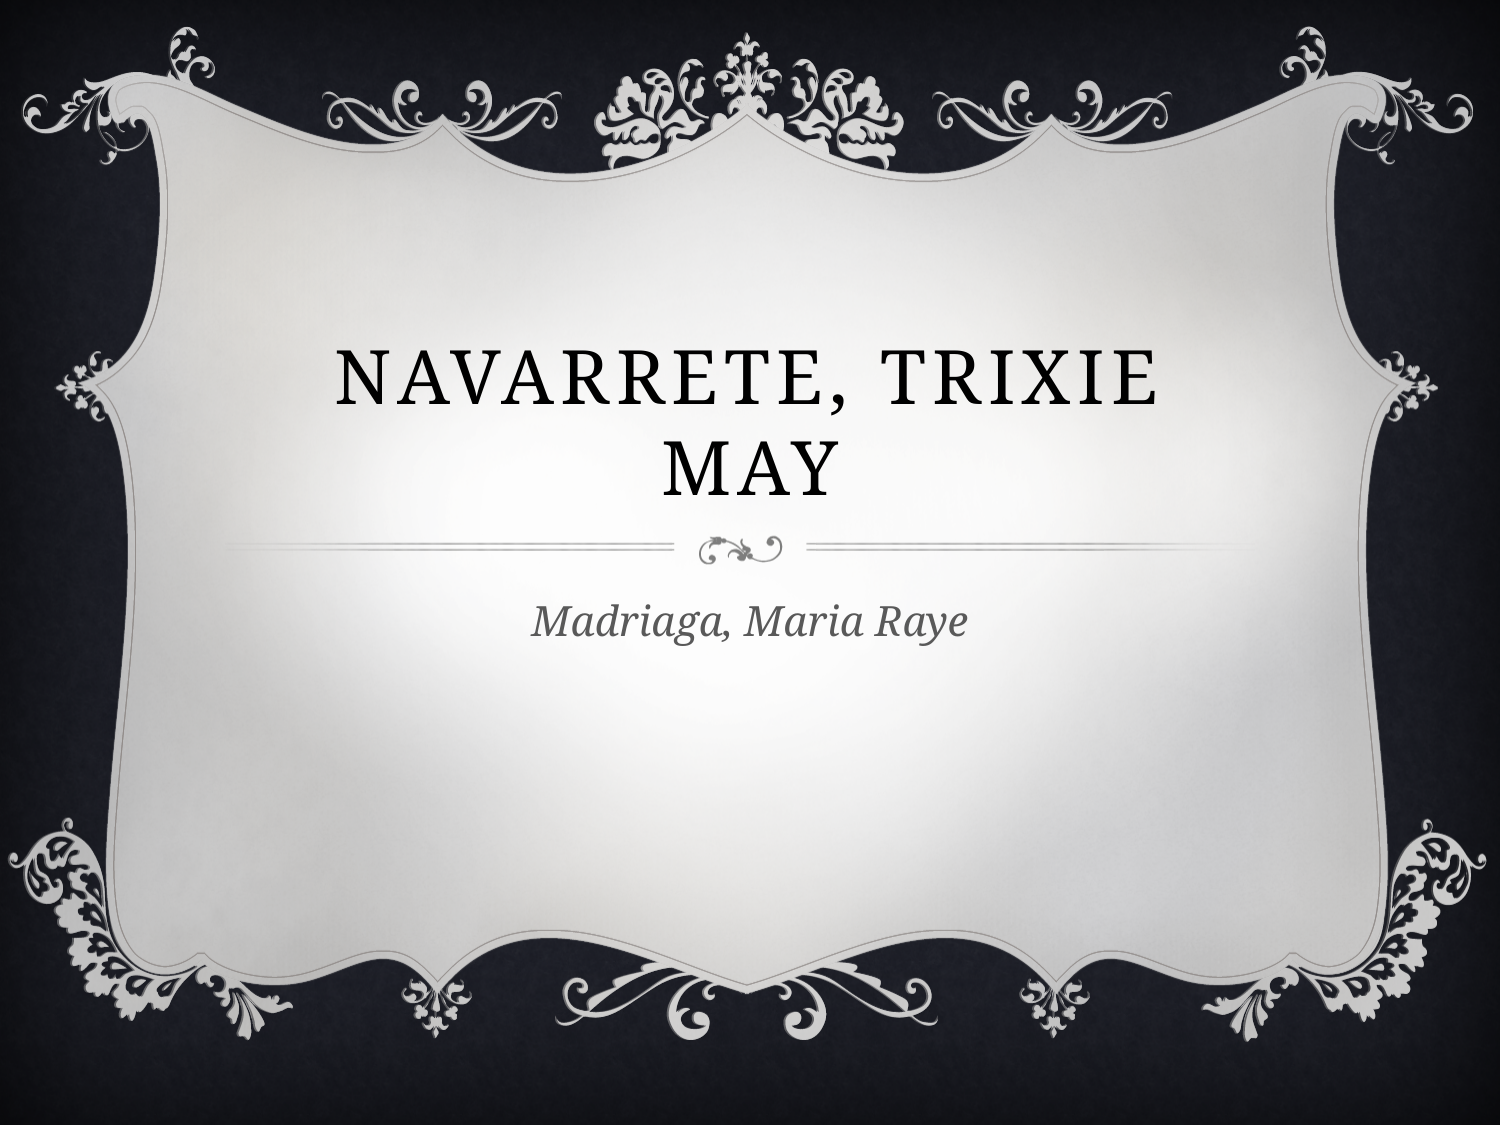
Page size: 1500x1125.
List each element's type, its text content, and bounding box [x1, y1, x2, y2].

title Navarrete, Trixie May [225, 305, 1275, 518]
picture [0, 0, 1500, 459]
picture [0, 613, 1500, 1125]
subtitle Madriaga, Maria Raye [225, 562, 1275, 688]
